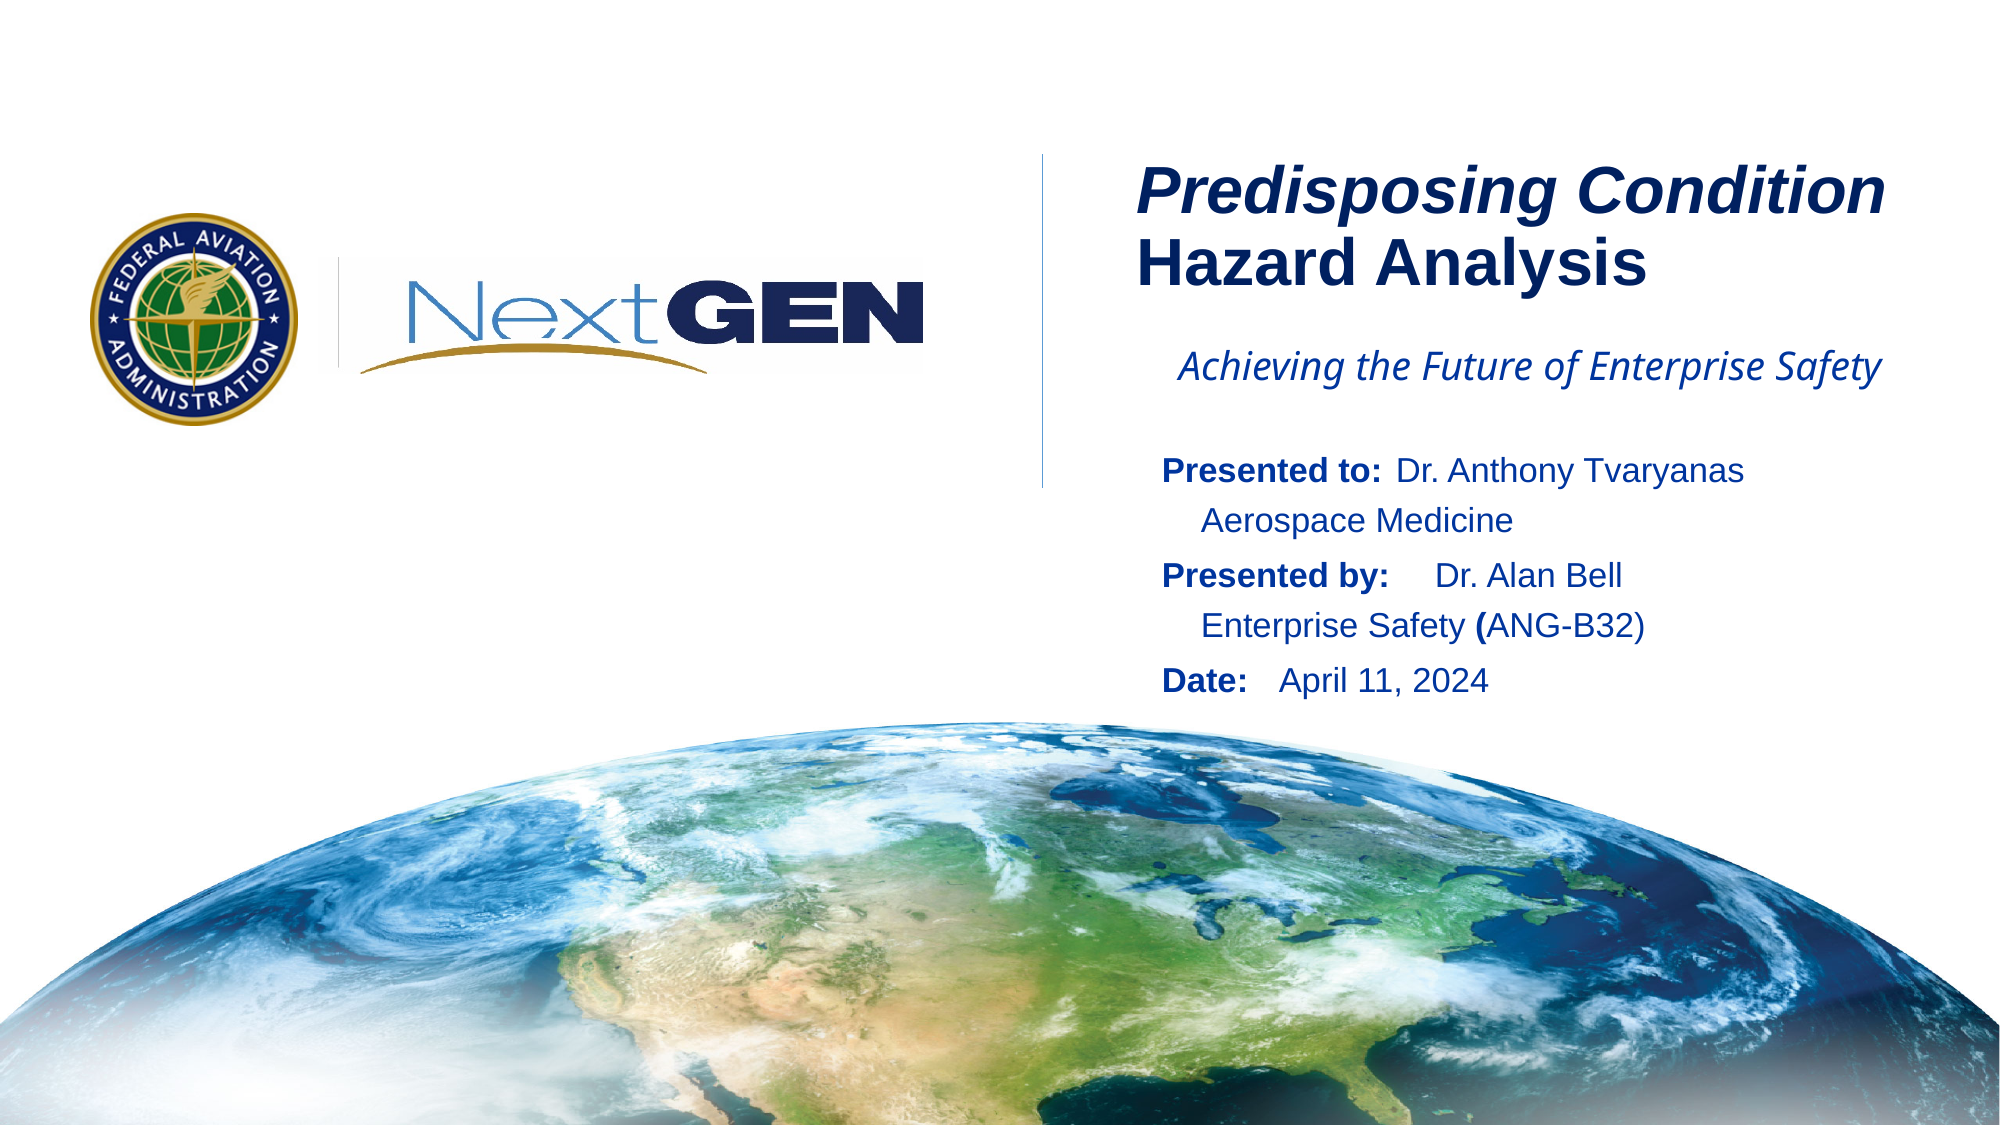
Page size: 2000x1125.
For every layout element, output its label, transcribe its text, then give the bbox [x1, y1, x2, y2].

picture [90, 213, 298, 426]
text_box Achieving the Future of Enterprise Safety [1124, 338, 1937, 397]
title Predisposing Condition Hazard Analysis [1121, 148, 1966, 347]
subtitle Presented to: Dr. Anthony Tvaryanas Aerospace Medicine Presented by: Dr. Alan Bell Enterprise Safety (ANG-B32) Date: April 11, 2024 [1146, 432, 1945, 709]
picture [319, 257, 923, 374]
picture [0, 701, 2000, 1125]
